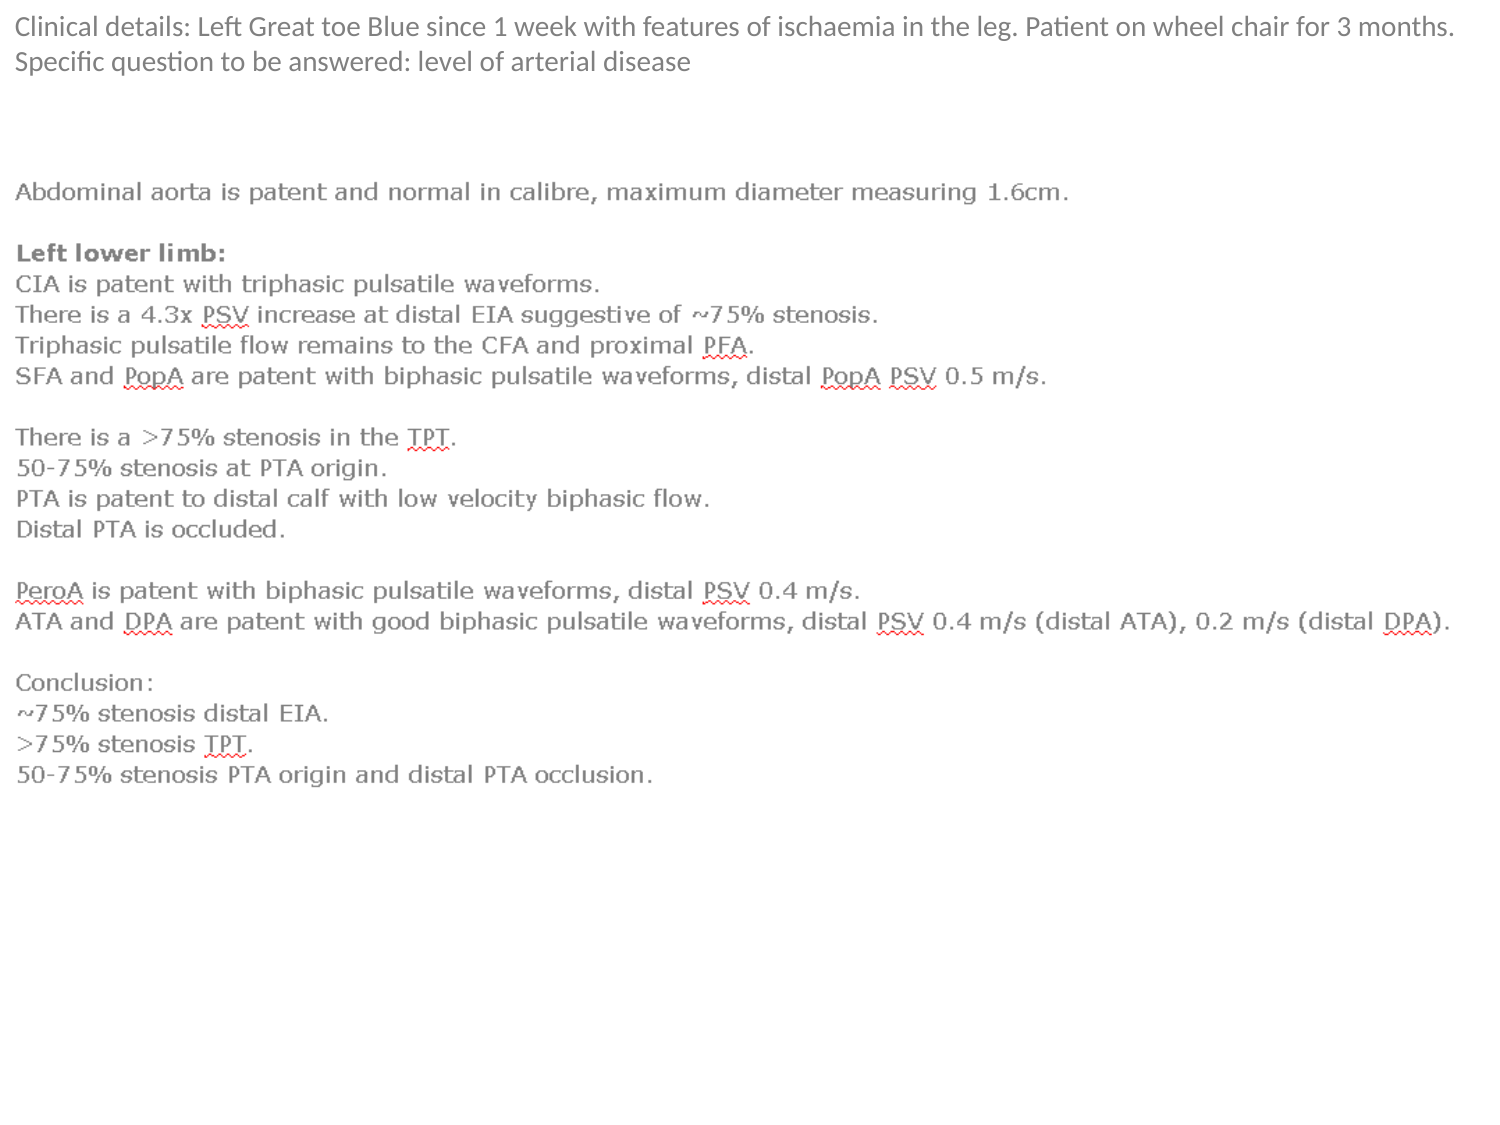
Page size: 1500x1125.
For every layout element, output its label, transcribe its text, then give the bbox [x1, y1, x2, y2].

picture [13, 178, 1457, 797]
text_box Clinical details: Left Great toe Blue since 1 week with features of ischaemia in the leg. Patient on wheel chair for 3 months. Specific question to be answered: level of arterial disease [0, 0, 1500, 85]
